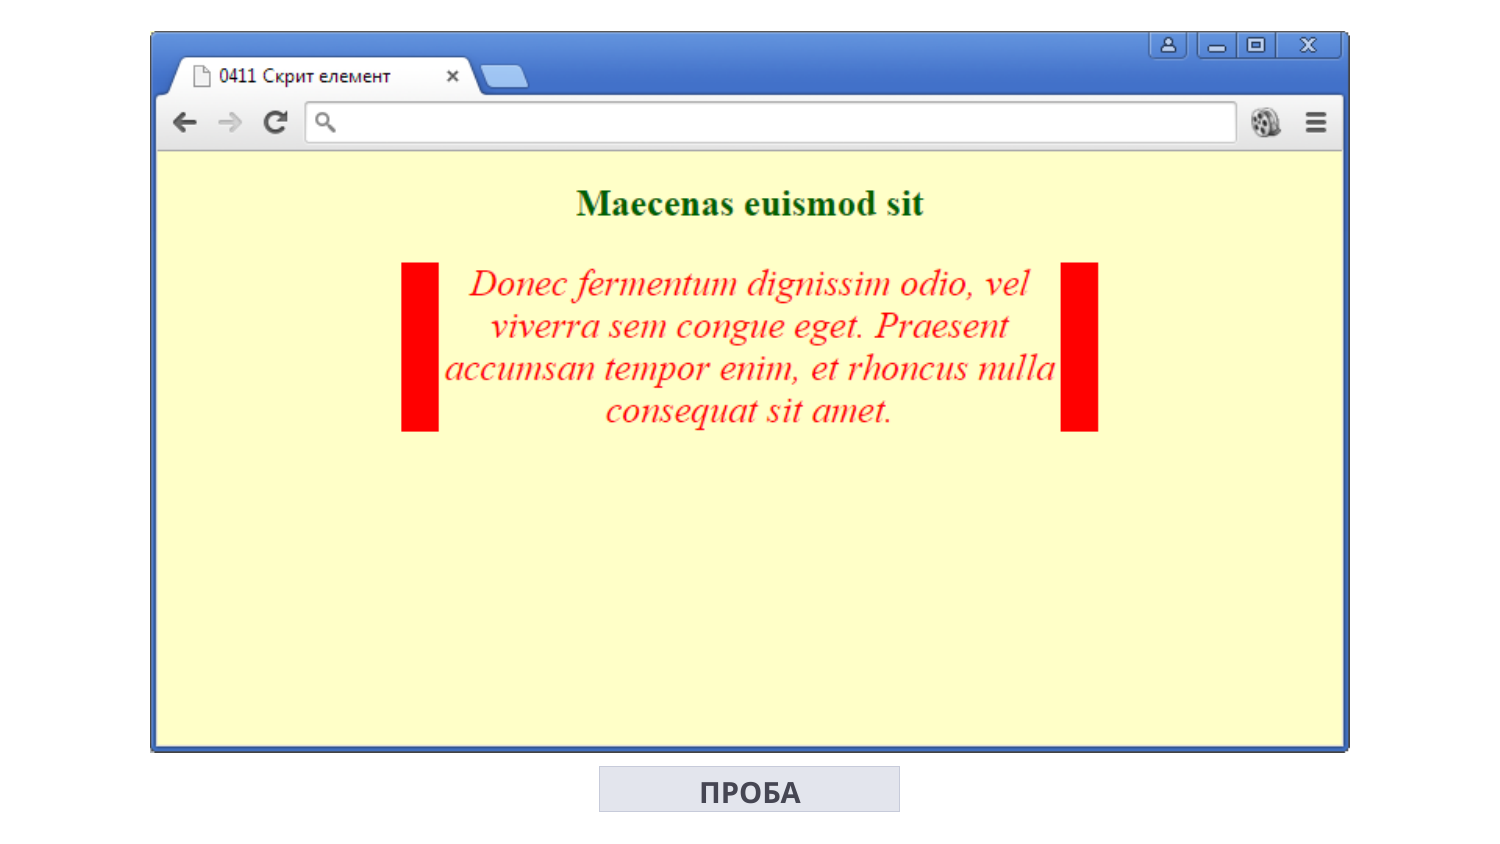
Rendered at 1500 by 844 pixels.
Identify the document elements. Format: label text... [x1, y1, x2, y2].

text_box ПРОБА [599, 766, 900, 812]
picture [149, 31, 1351, 753]
